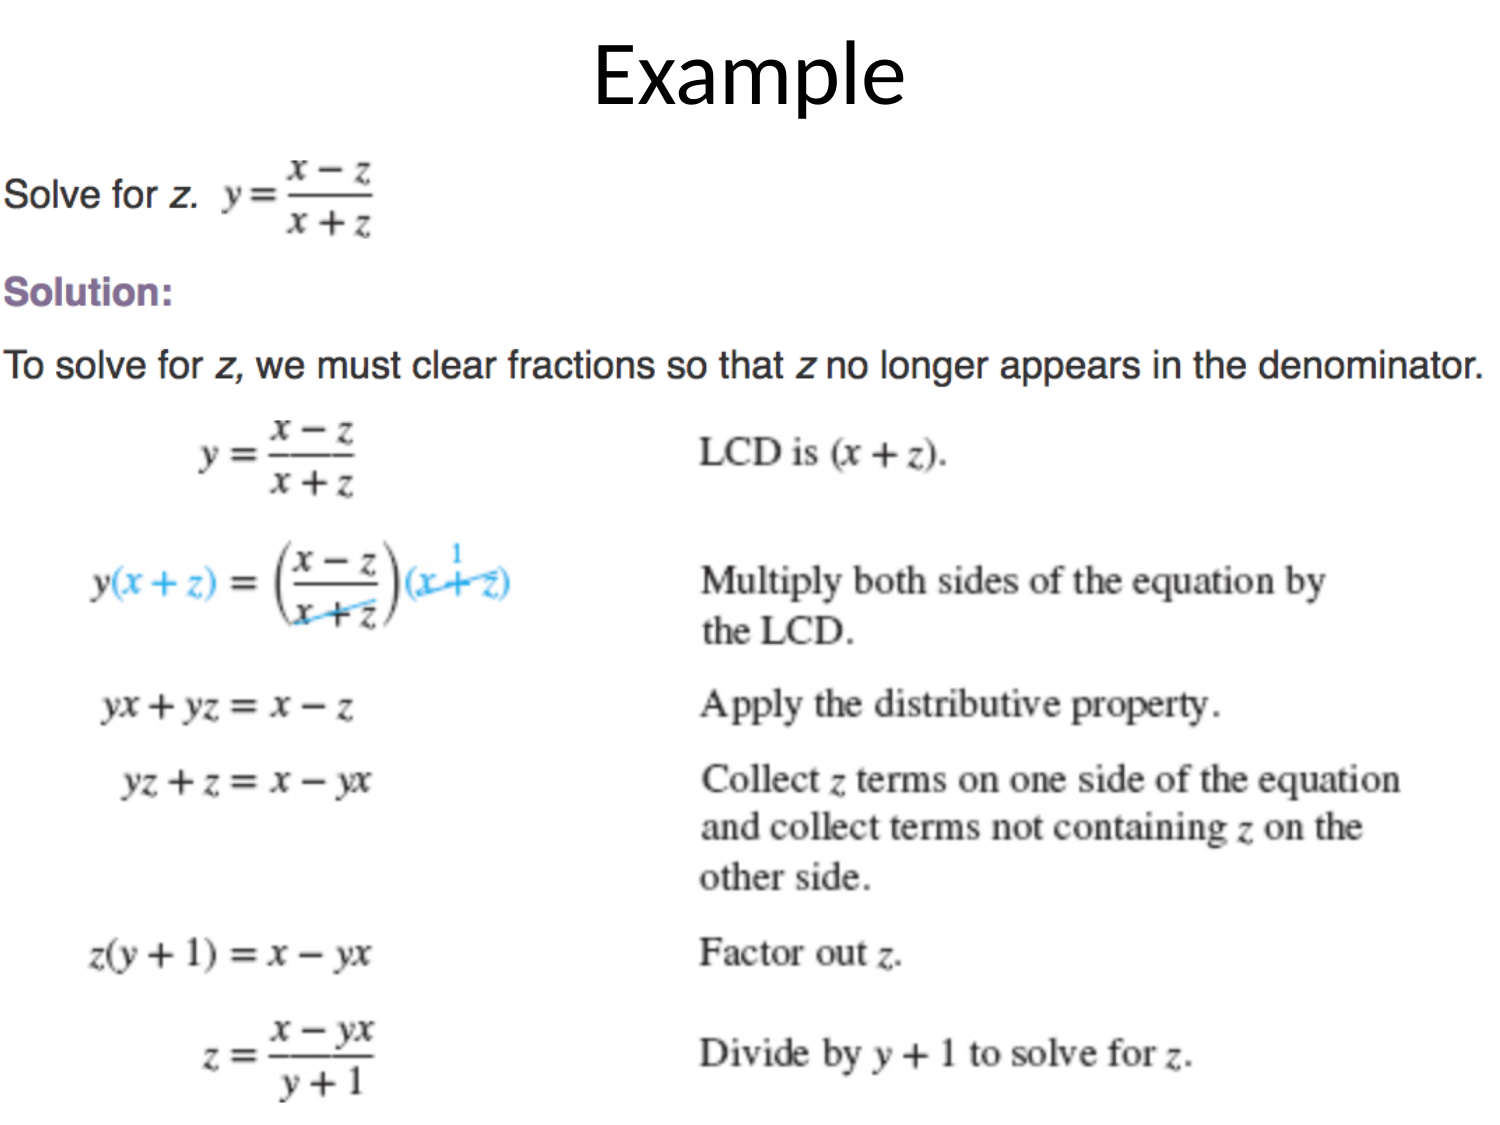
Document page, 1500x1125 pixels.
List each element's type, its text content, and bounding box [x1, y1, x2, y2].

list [0, 141, 1500, 1125]
title Example [75, 0, 1425, 140]
